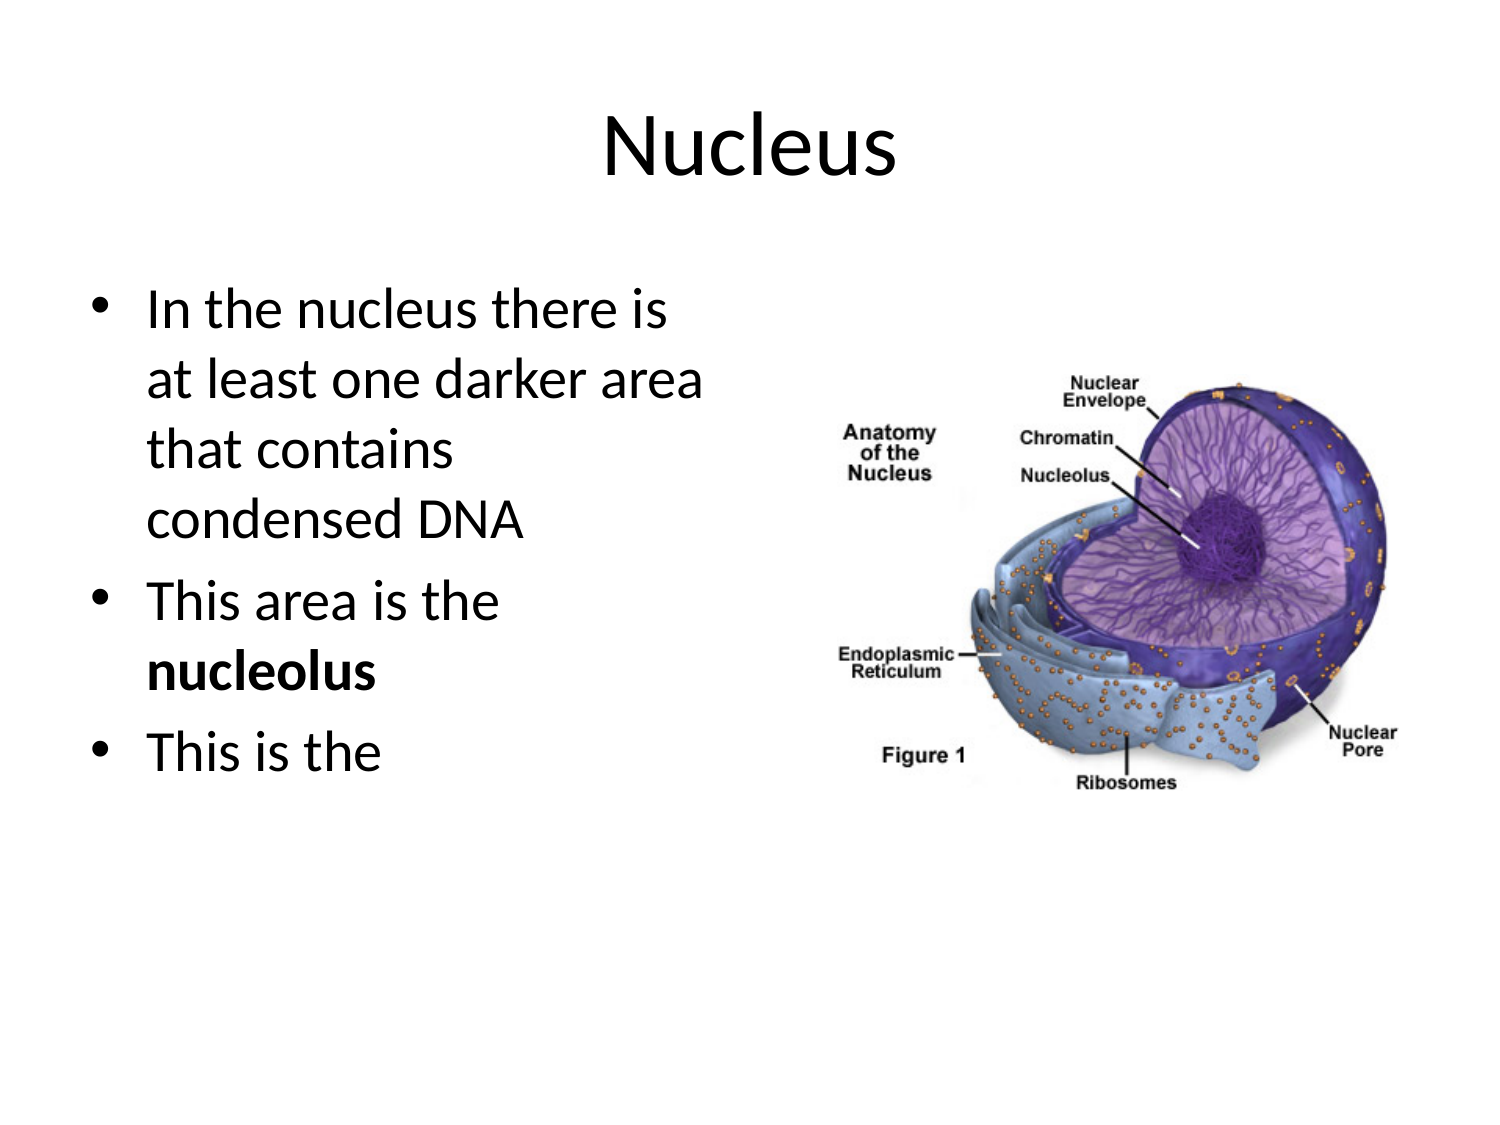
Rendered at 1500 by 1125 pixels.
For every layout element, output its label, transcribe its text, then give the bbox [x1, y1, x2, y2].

picture [837, 374, 1399, 791]
title Nucleus [75, 45, 1425, 233]
list In the nucleus there is at least one darker area that contains condensed DNA This area is the nucleolus This is the [75, 262, 738, 1005]
